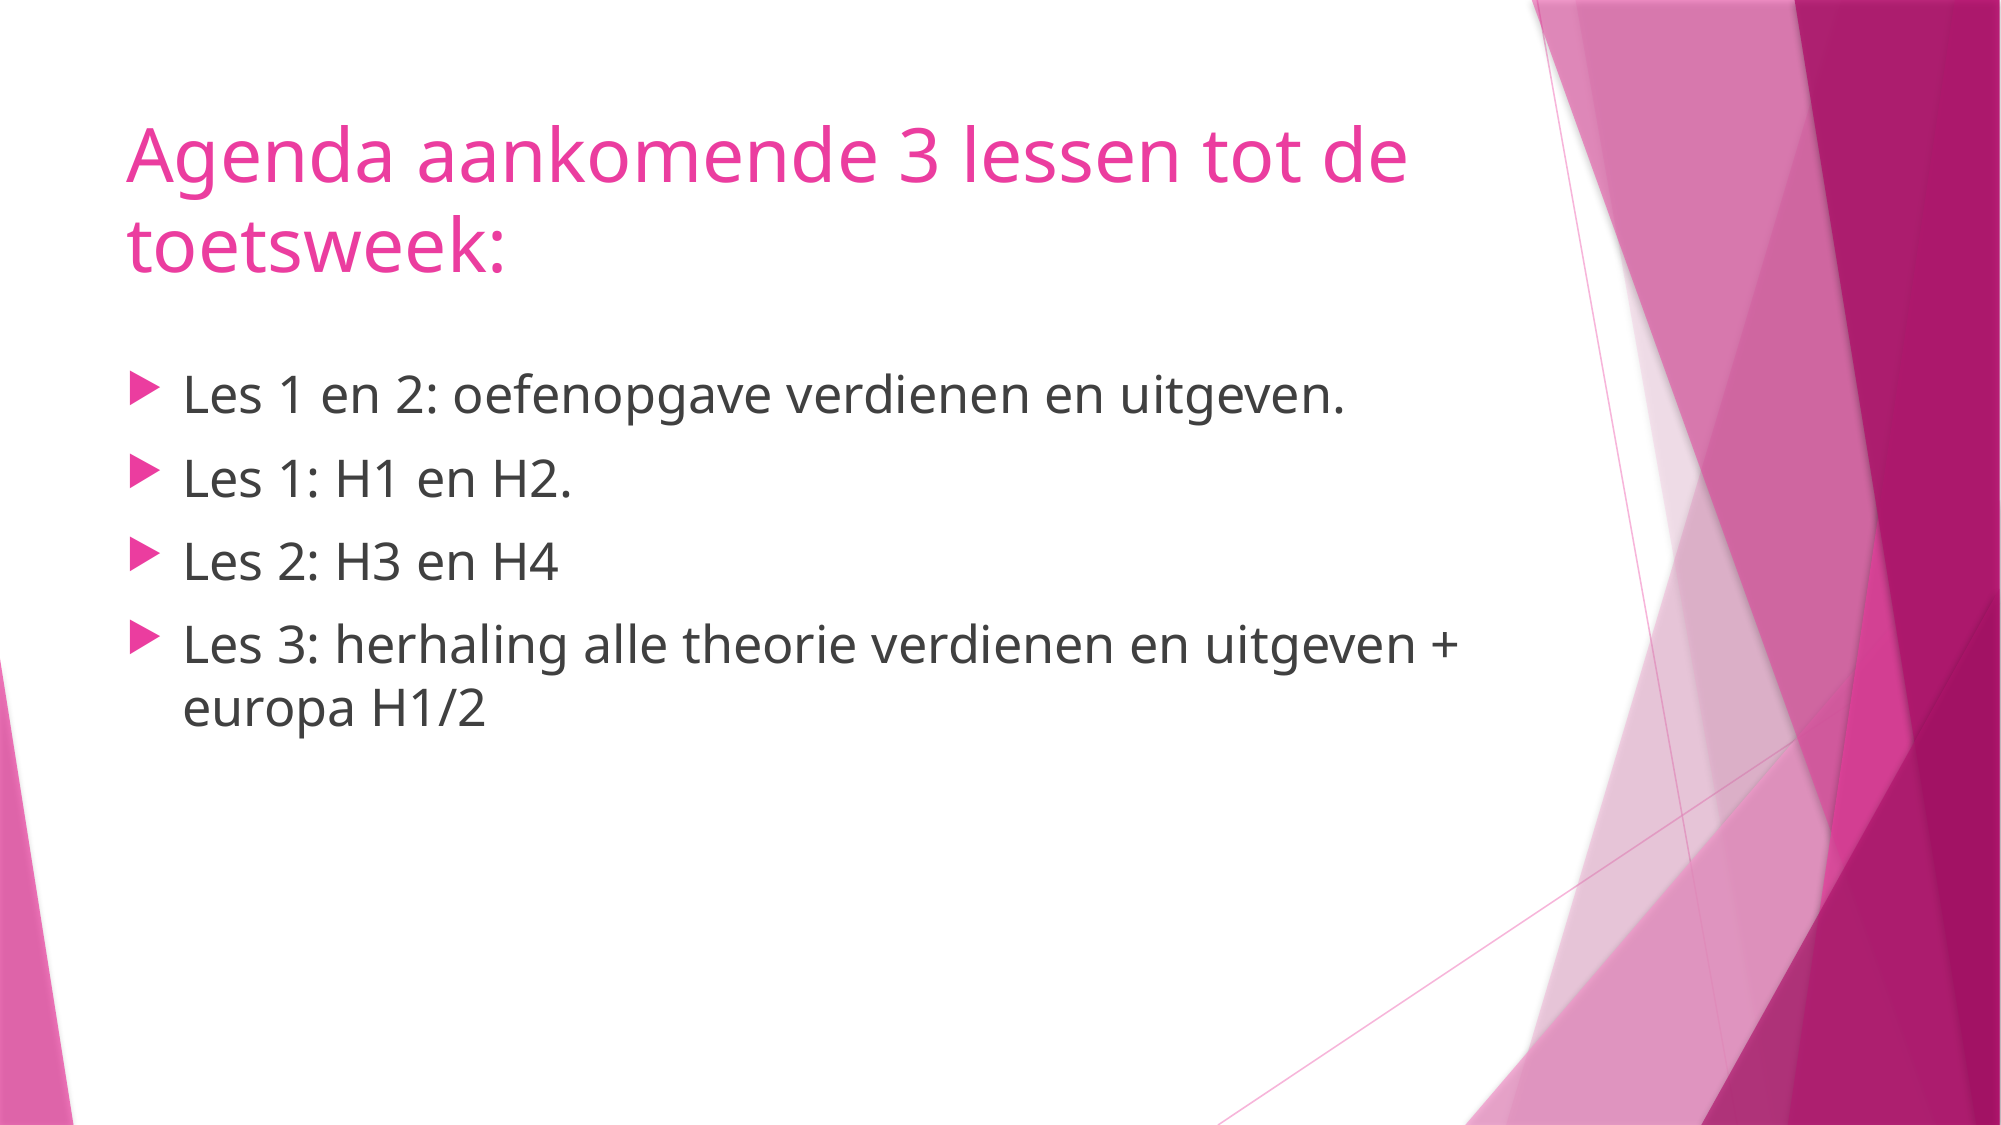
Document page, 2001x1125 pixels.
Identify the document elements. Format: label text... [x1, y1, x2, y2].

title Agenda aankomende 3 lessen tot de toetsweek: [111, 99, 1522, 317]
list Les 1 en 2: oefenopgave verdienen en uitgeven. Les 1: H1 en H2. Les 2: H3 en H4 Les 3: herhaling alle theorie verdienen en uitgeven + europa H1/2 [111, 354, 1522, 992]
